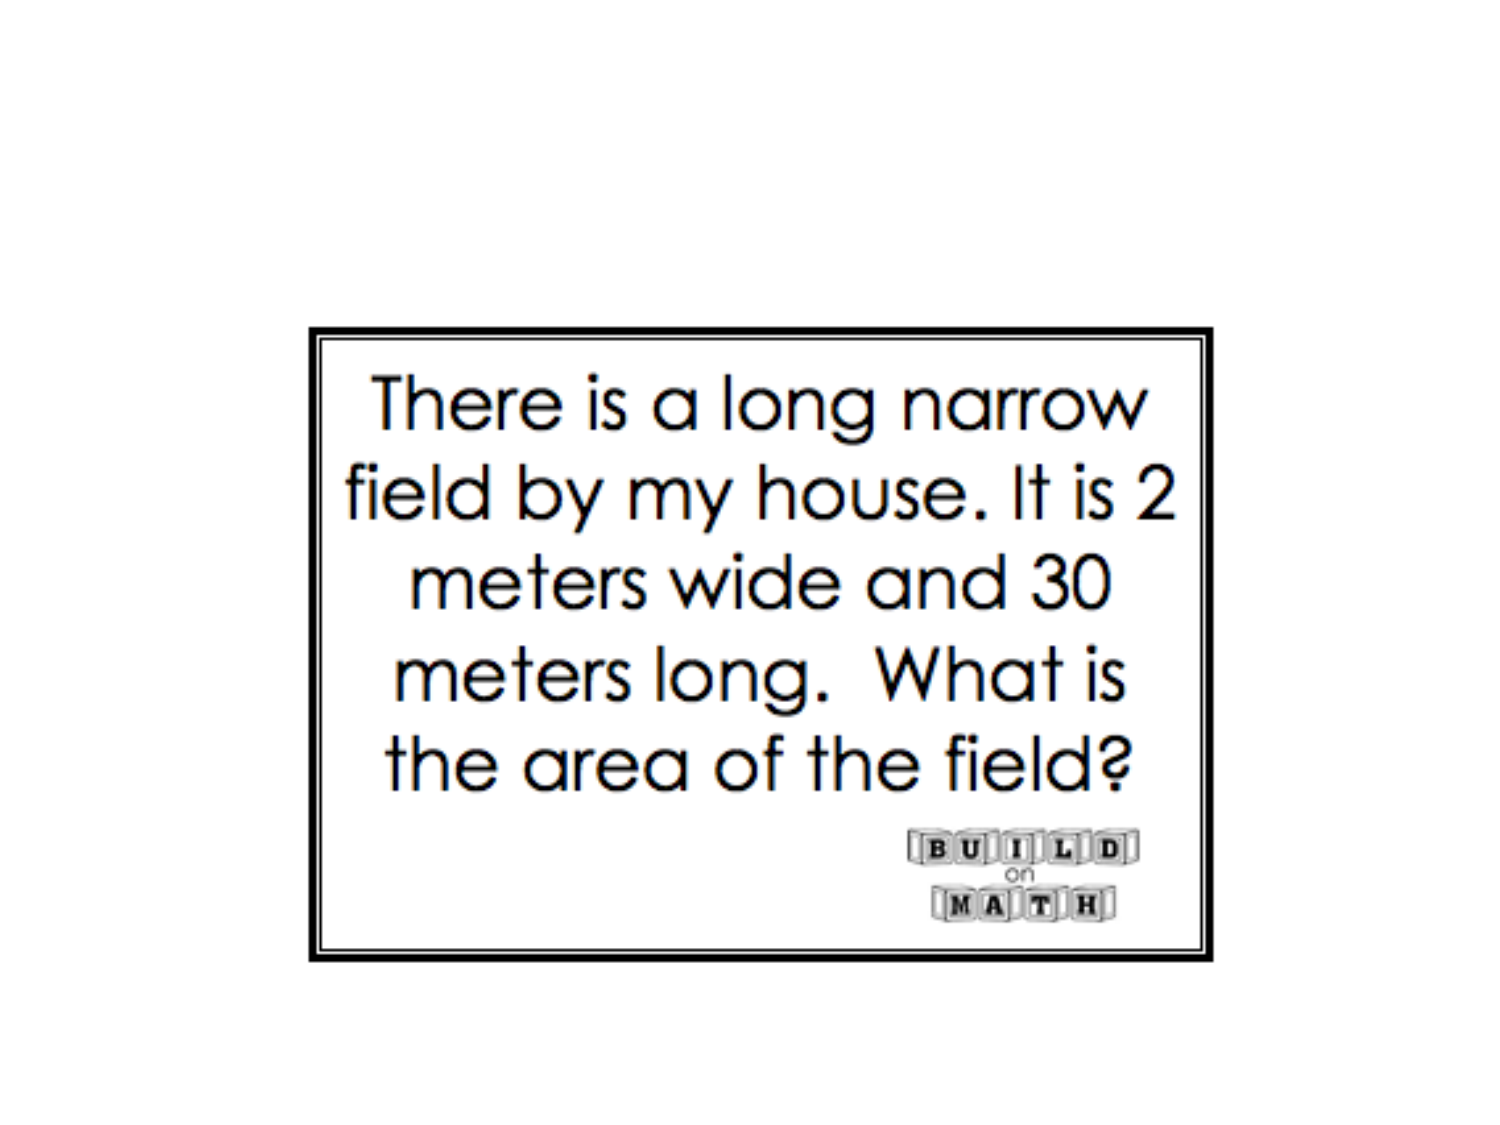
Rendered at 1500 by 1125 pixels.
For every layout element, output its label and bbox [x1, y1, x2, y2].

list [74, 262, 1426, 1006]
